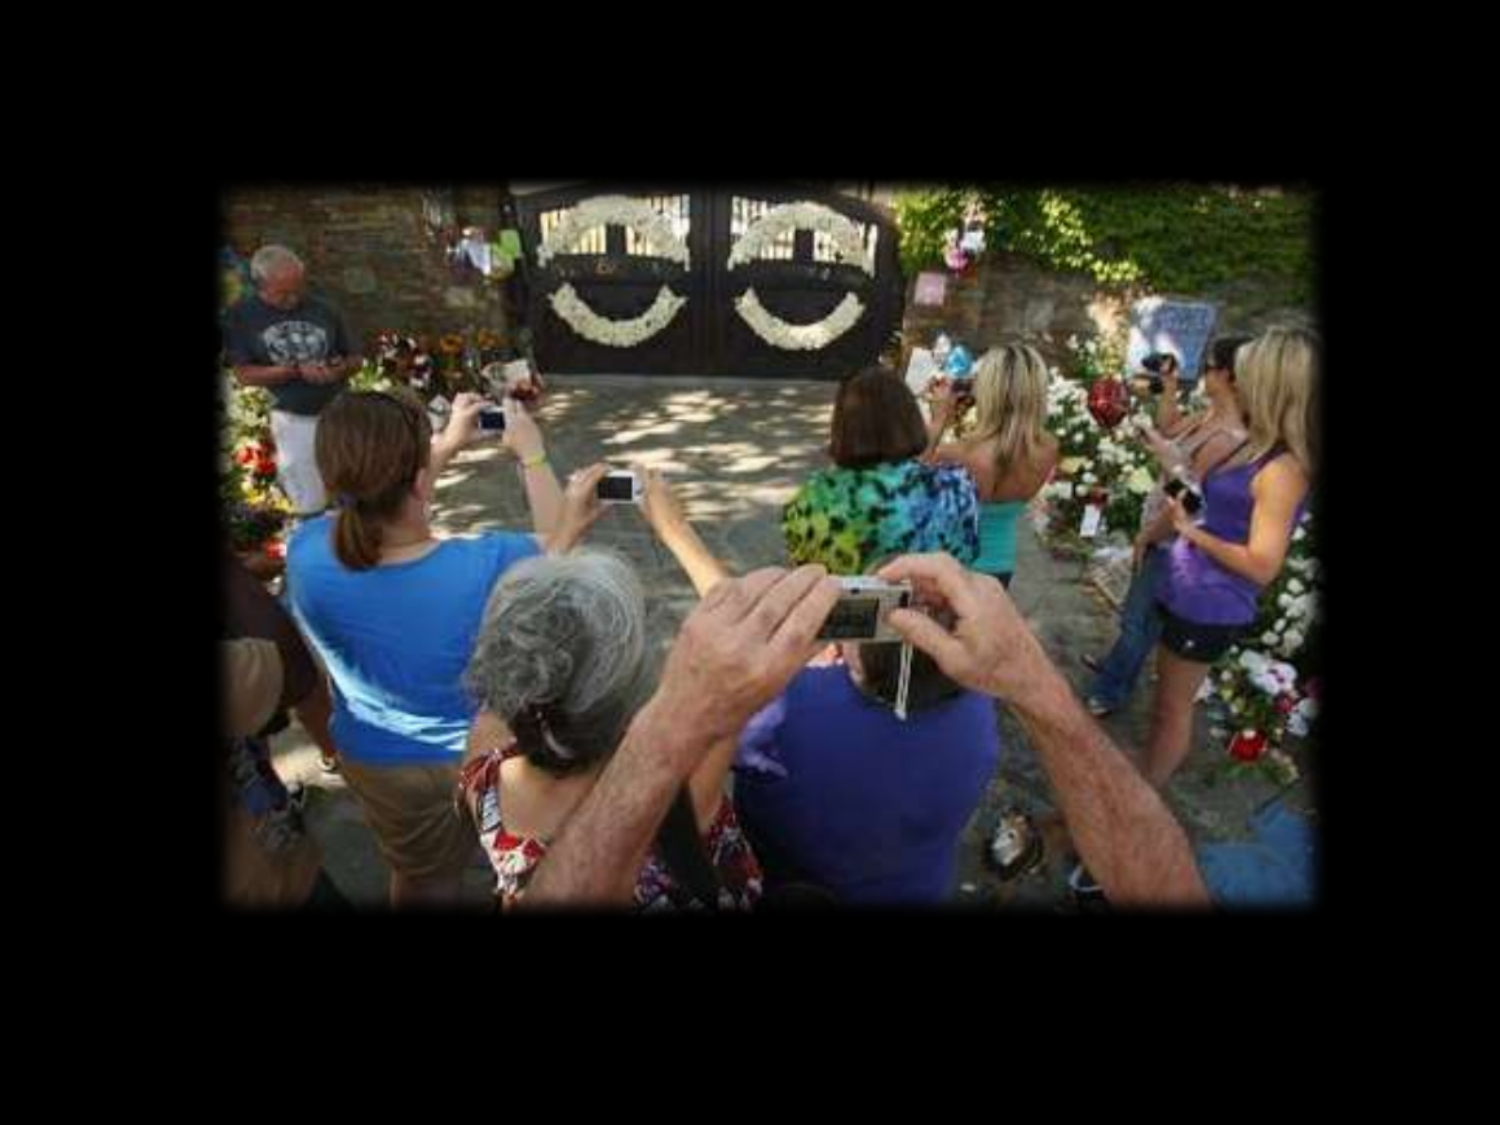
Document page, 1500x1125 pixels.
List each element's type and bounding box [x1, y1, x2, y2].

picture [210, 175, 1330, 921]
